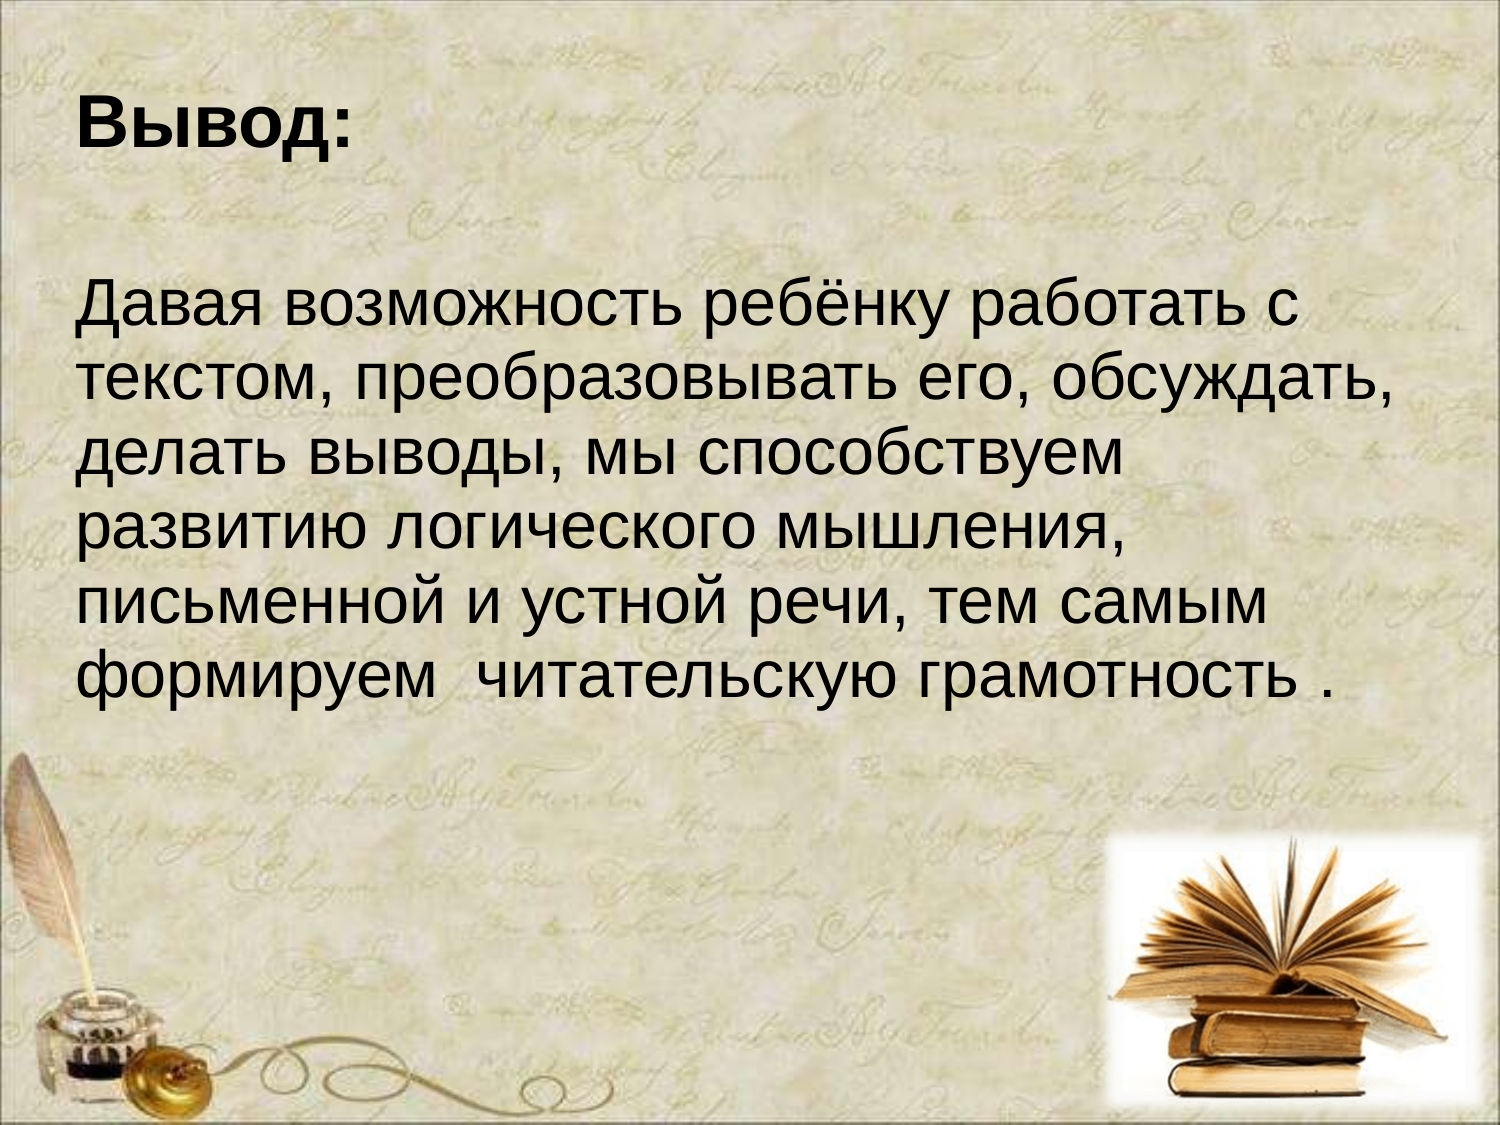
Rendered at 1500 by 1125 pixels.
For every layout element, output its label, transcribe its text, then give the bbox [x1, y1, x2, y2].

picture [0, 0, 1500, 1125]
title Вывод: Давая возможность ребёнку работать с текстом, преобразовывать его, обсуждать, делать выводы, мы способствуем развитию логического мышления, письменной и устной речи, тем самым формируем читательскую грамотность . [74, 44, 1425, 858]
